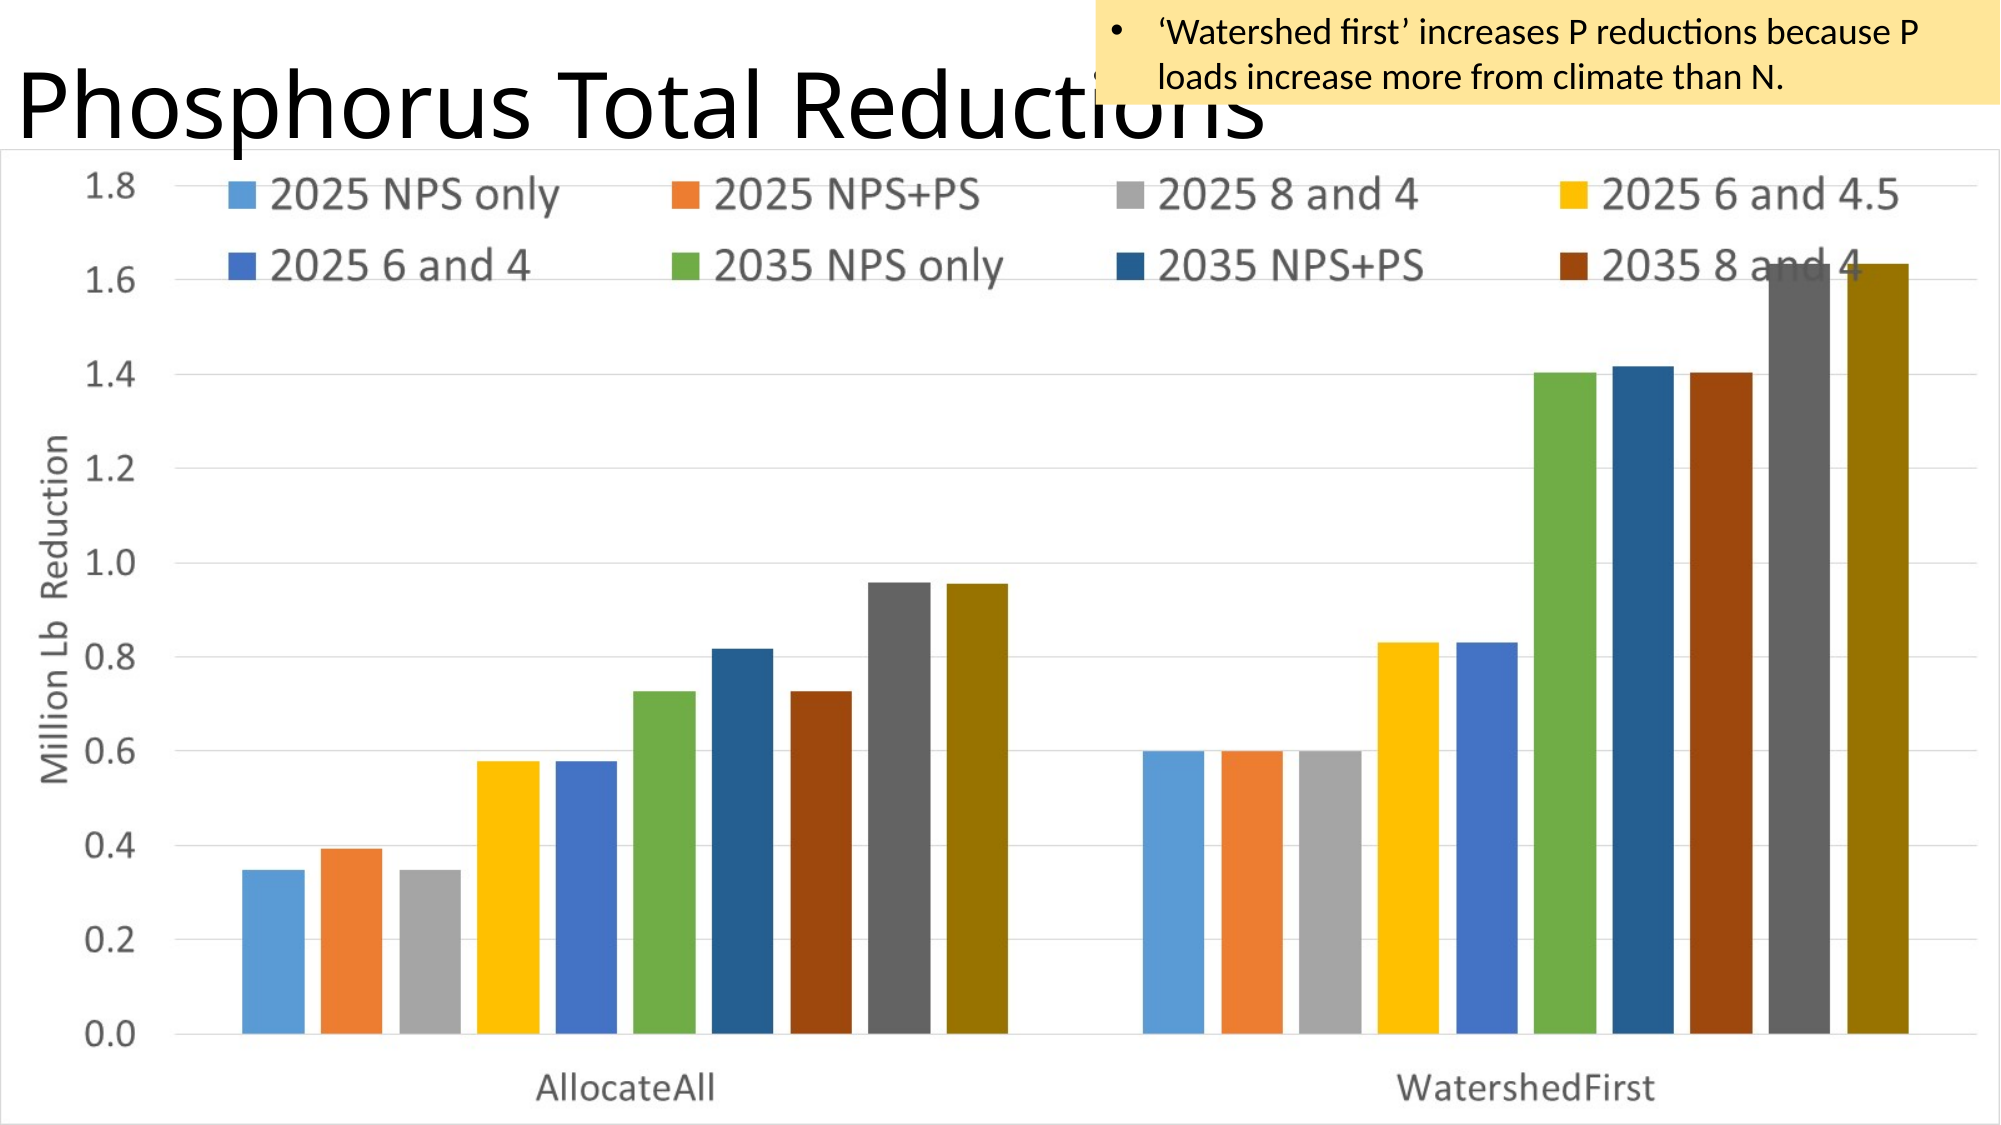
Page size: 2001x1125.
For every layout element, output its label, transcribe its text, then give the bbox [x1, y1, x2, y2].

text_box ‘Watershed first’ increases P reductions because P loads increase more from climate than N. [1095, 0, 2000, 105]
picture [0, 149, 2000, 1125]
title Phosphorus Total Reductions [0, 0, 1725, 149]
